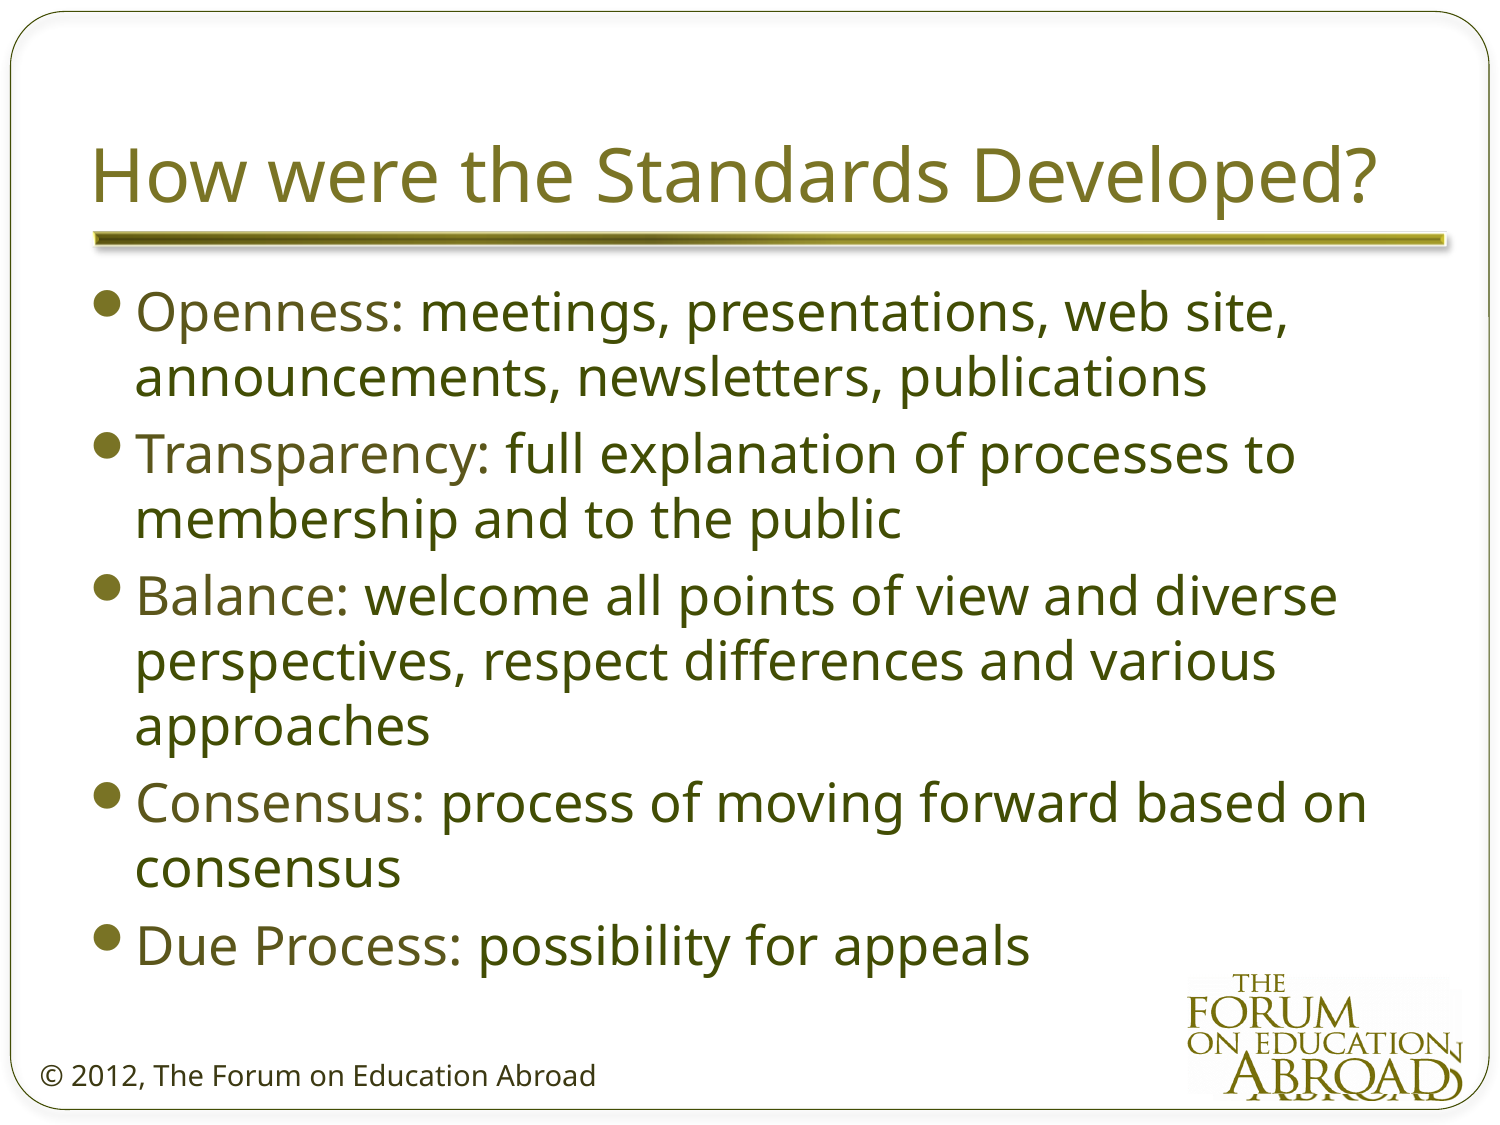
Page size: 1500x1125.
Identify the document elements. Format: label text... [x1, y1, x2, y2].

picture [1187, 974, 1463, 1101]
list Openness: meetings, presentations, web site, announcements, newsletters, publications Transparency: full explanation of processes to membership and to the public Balance: welcome all points of view and diverse perspectives, respect differences and various approaches Consensus: process of moving forward based on consensus Due Process: possibility for appeals [75, 269, 1425, 1075]
title How were the Standards Developed? [75, 45, 1500, 233]
picture [84, 233, 1461, 263]
